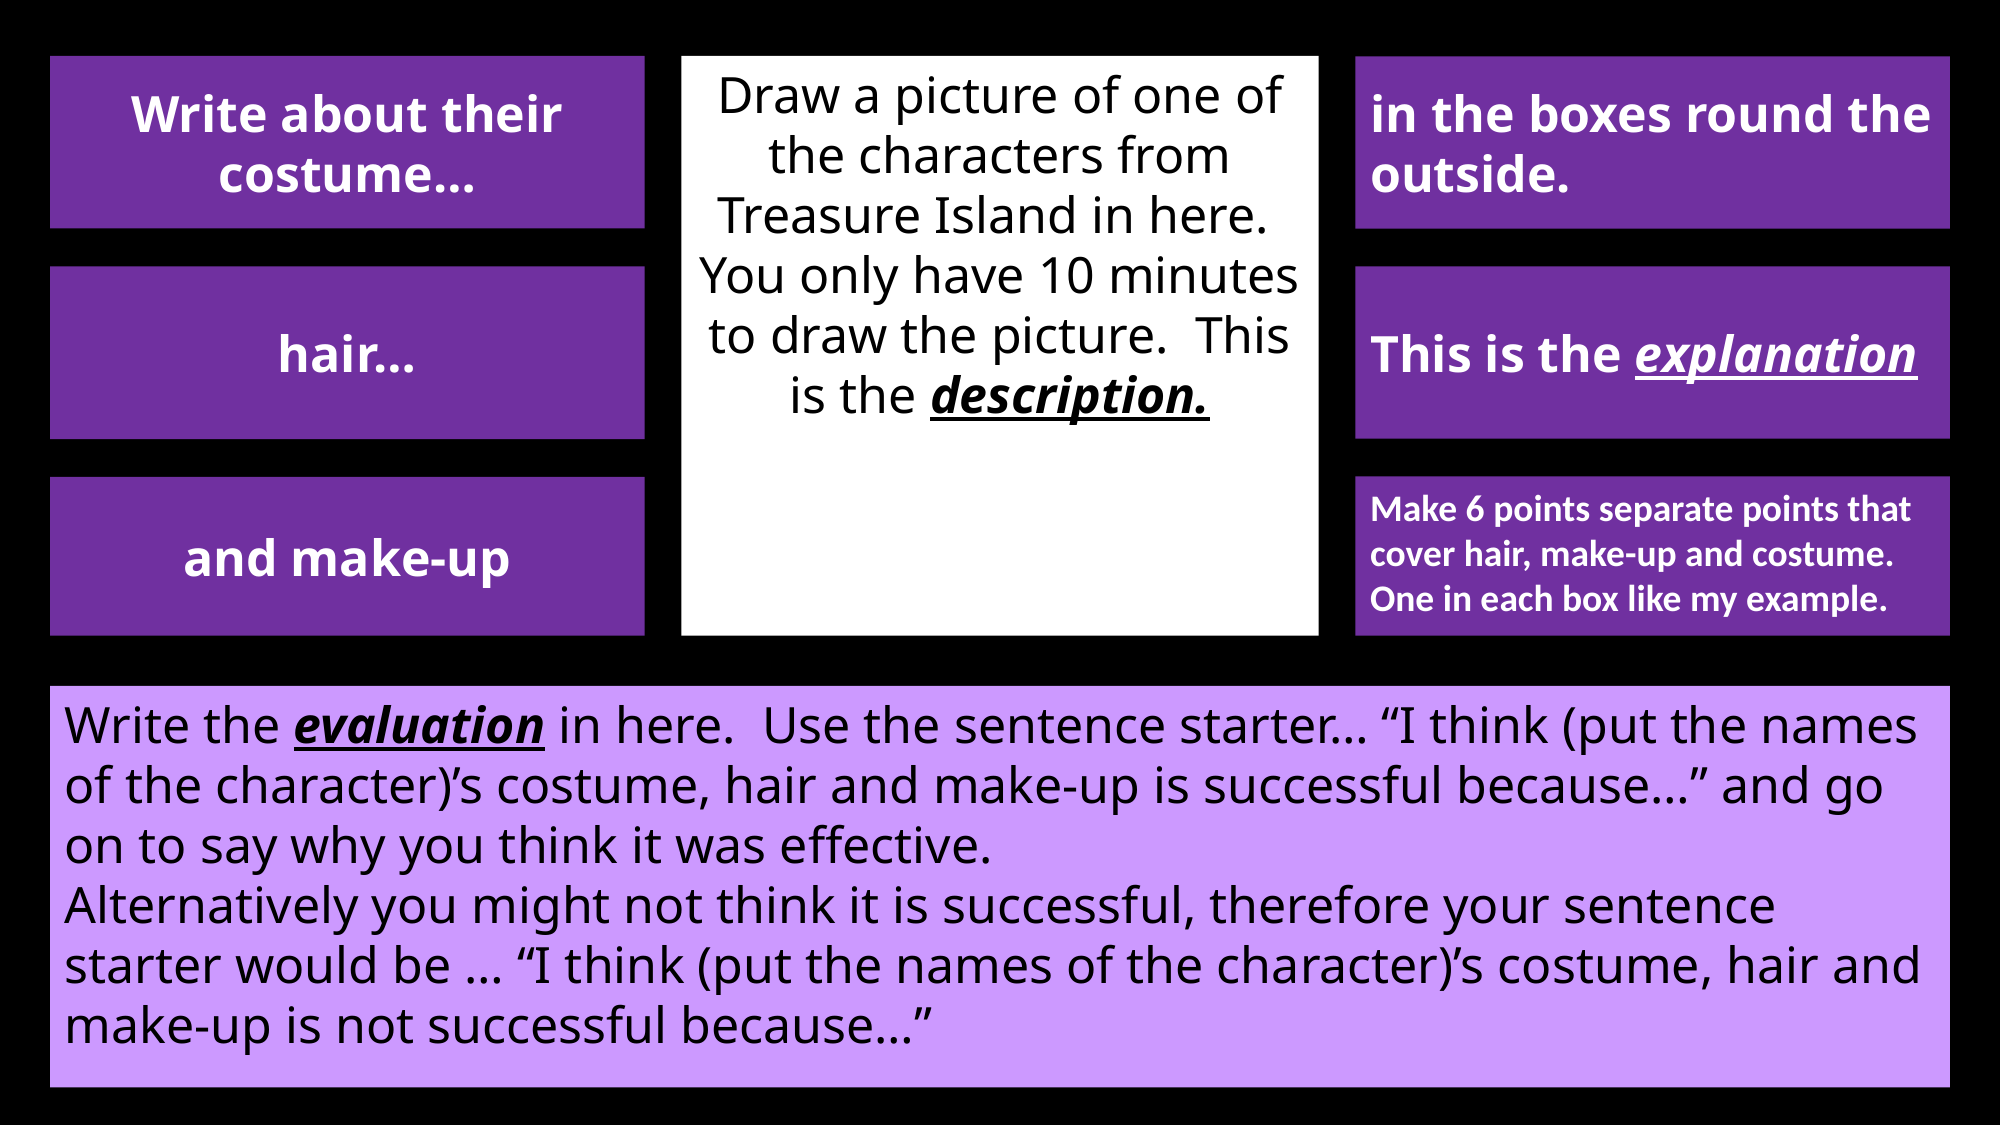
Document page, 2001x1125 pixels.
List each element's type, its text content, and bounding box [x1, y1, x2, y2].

text_box This is the explanation [1355, 266, 1950, 439]
text_box Write the evaluation in here. Use the sentence starter… “I think (put the names of the character)’s costume, hair and make-up is successful because…” and go on to say why you think it was effective. Alternatively you might not think it is successful, therefore your sentence starter would be … “I think (put the names of the character)’s costume, hair and make-up is not successful because…” [50, 685, 1950, 1088]
text_box Write about their costume… [50, 55, 645, 229]
text_box hair… [50, 266, 645, 440]
text_box Draw a picture of one of the characters from Treasure Island in here. You only have 10 minutes to draw the picture. This is the description. [681, 55, 1319, 636]
text_box Make 6 points separate points that cover hair, make-up and costume. One in each box like my example. [1355, 476, 1950, 636]
text_box in the boxes round the outside. [1355, 56, 1950, 229]
text_box and make-up [50, 476, 645, 636]
